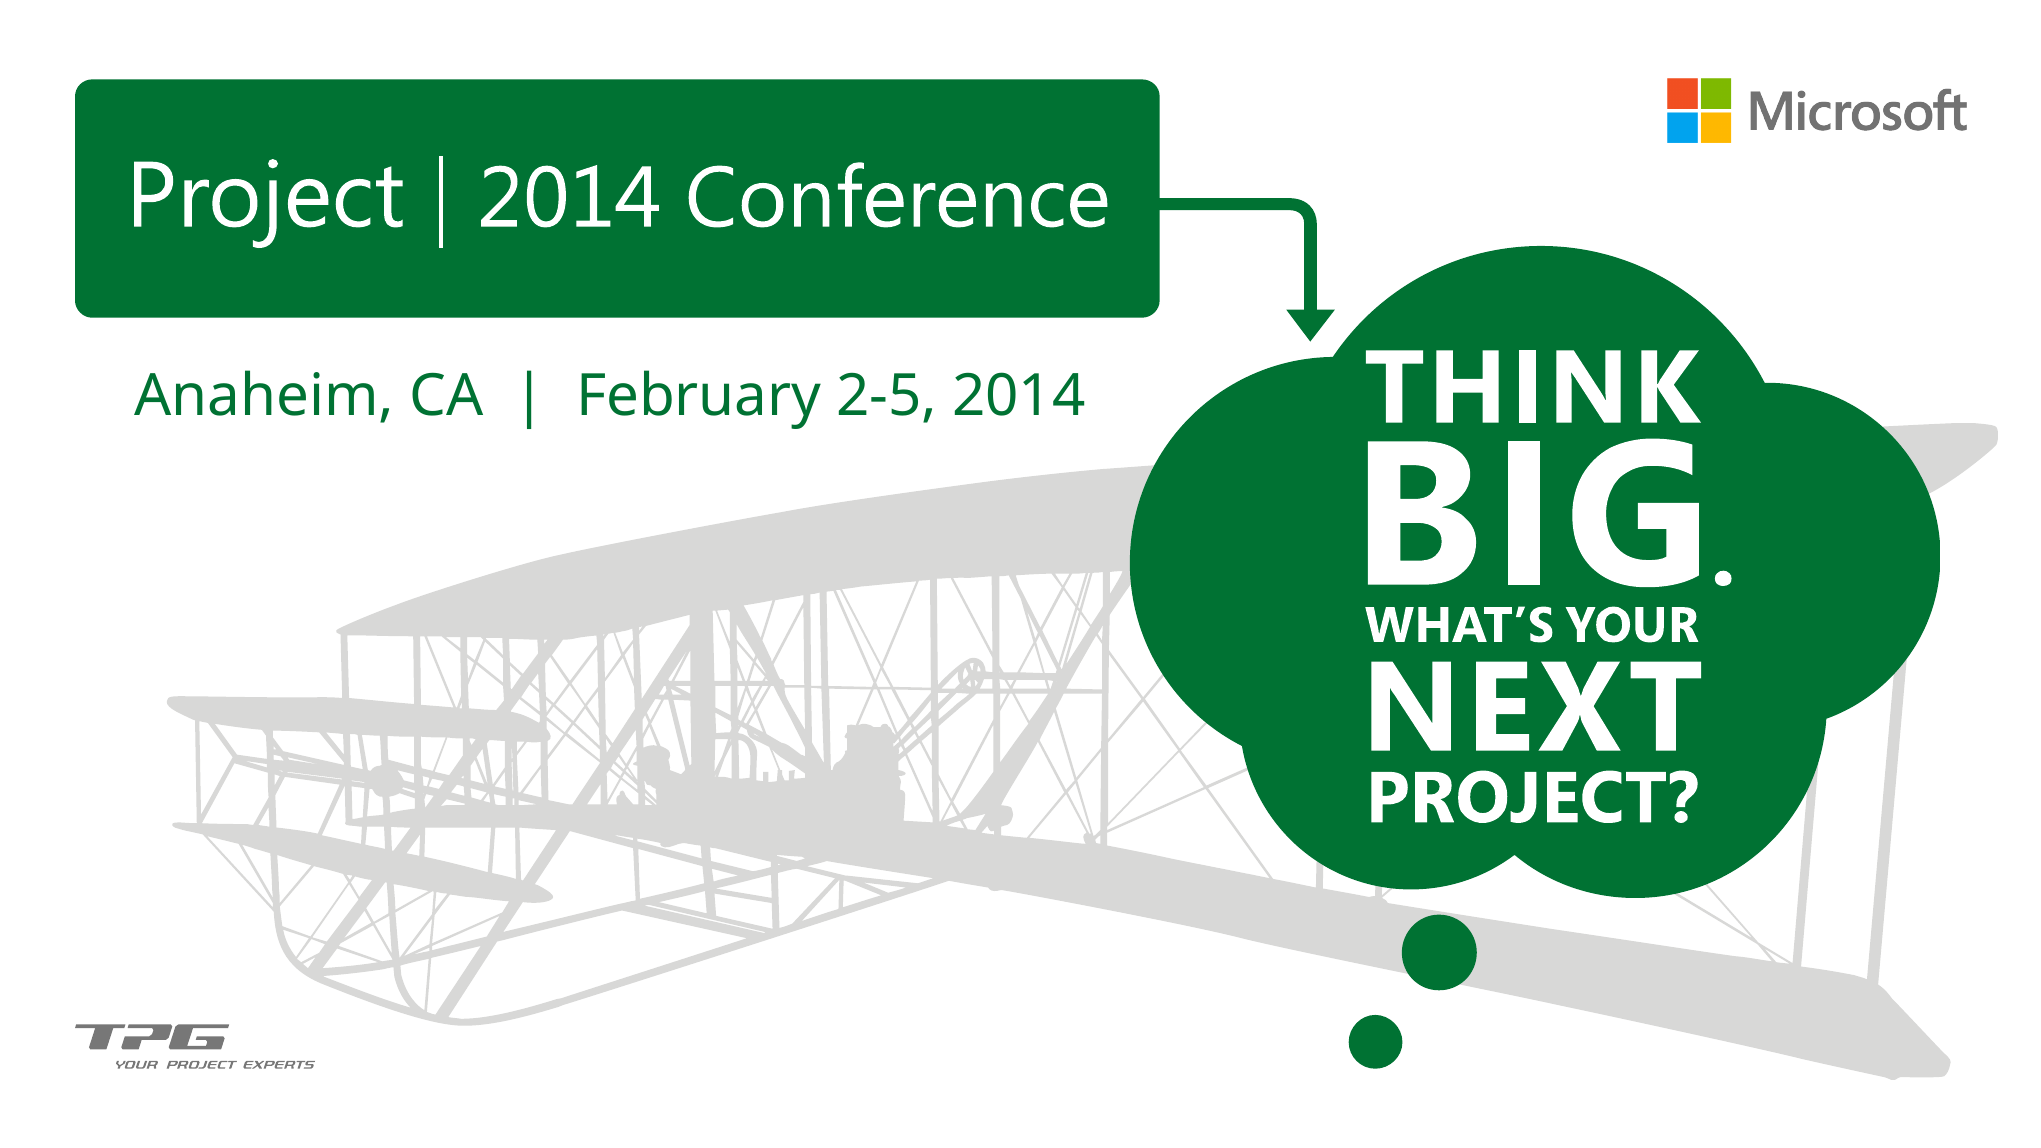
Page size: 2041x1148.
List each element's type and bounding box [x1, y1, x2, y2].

picture [1667, 78, 1967, 143]
